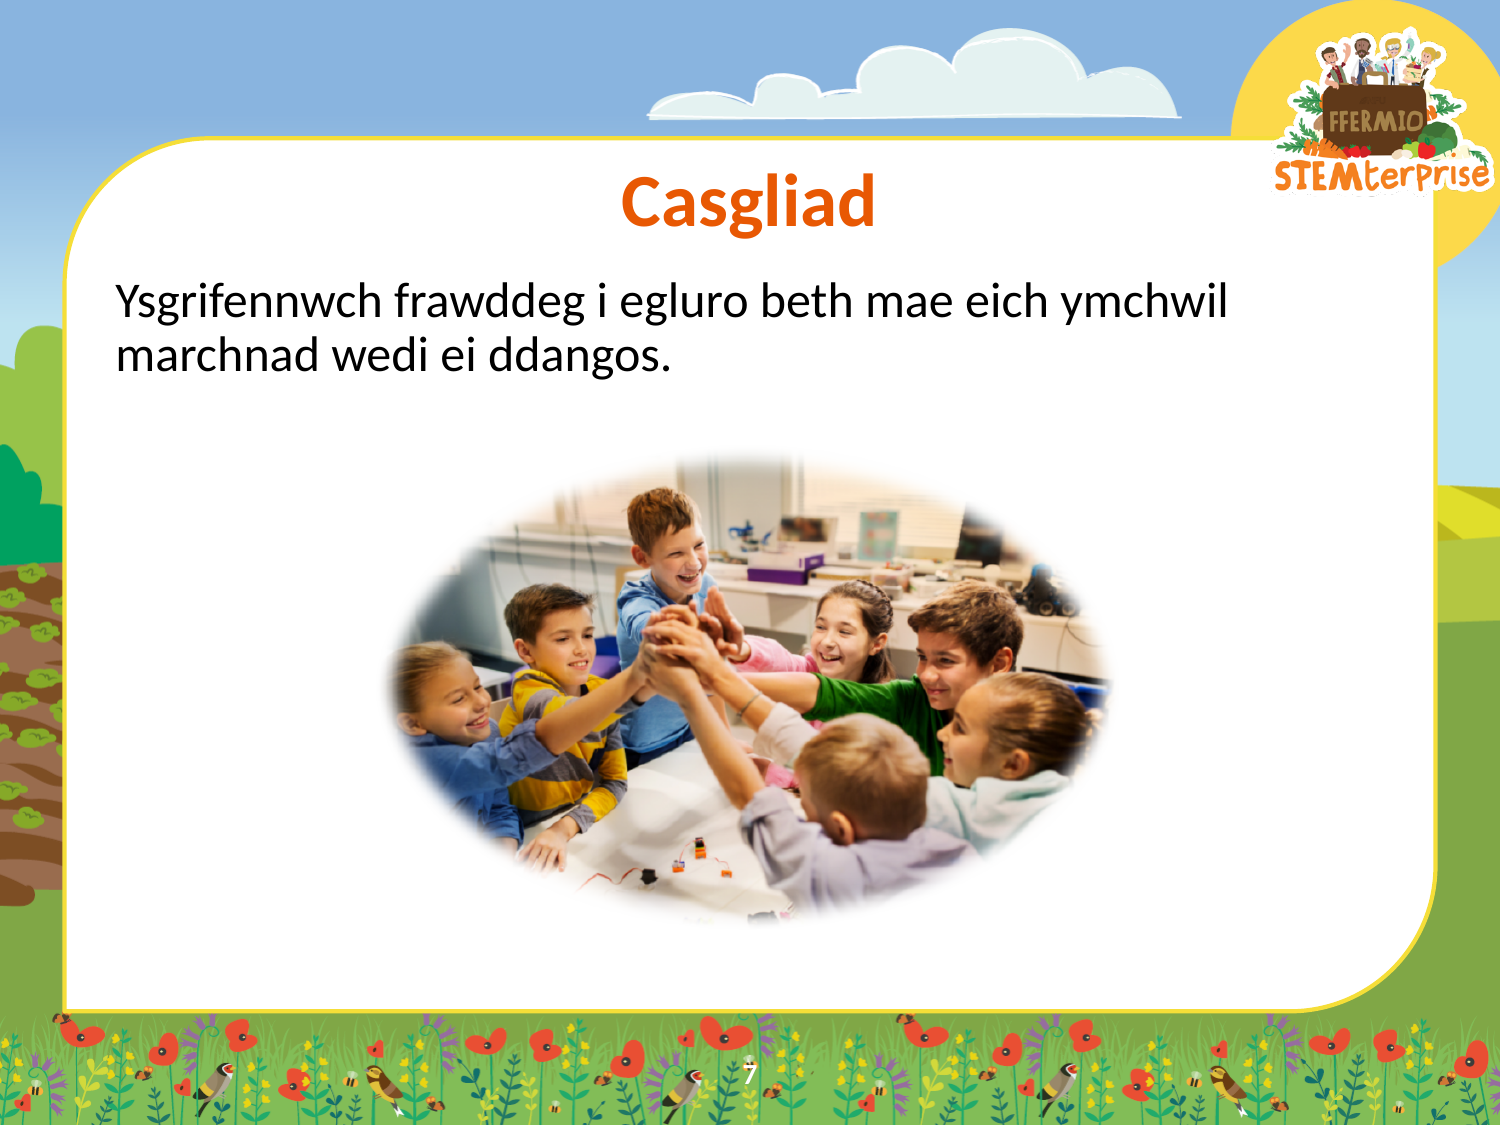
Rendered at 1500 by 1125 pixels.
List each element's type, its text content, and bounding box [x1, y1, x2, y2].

list Ysgrifennwch frawddeg i egluro beth mae eich ymchwil marchnad wedi ei ddangos. [100, 267, 1400, 409]
picture [0, 0, 1500, 1125]
slide_number 7 [575, 1042, 925, 1103]
title Casgliad [218, 137, 1282, 256]
